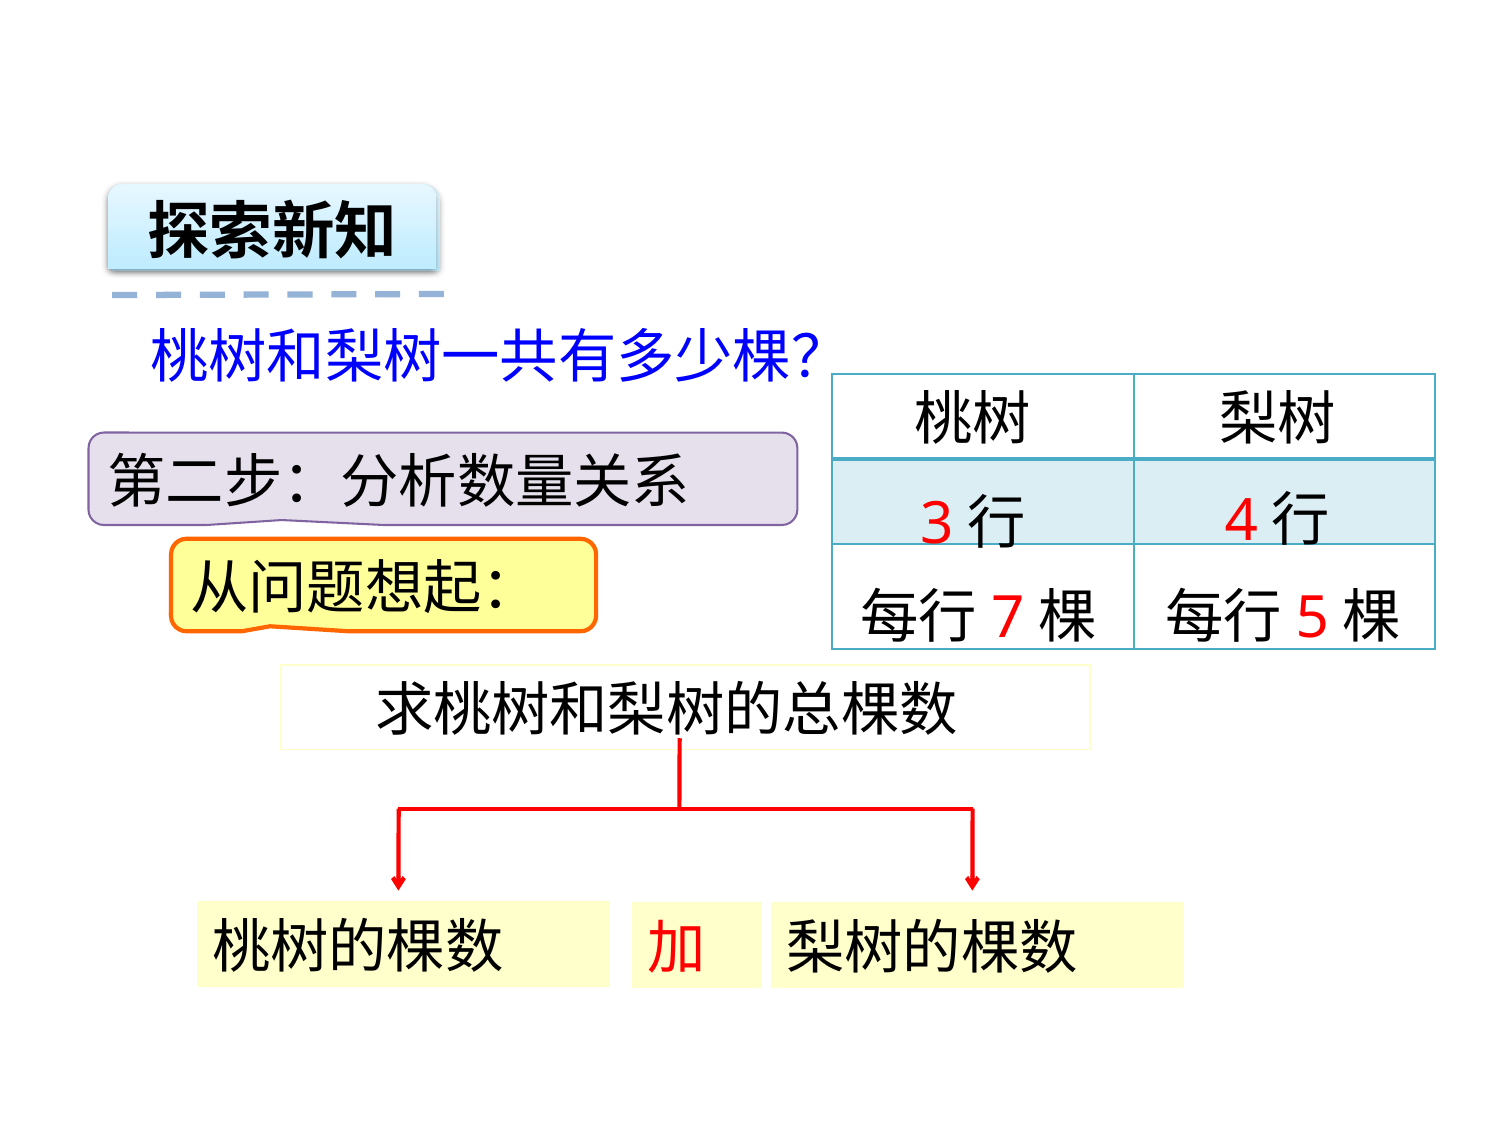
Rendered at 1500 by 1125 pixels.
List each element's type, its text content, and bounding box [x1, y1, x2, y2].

table_header [1067, 375, 1133, 457]
text_box 梨树的棵数 [771, 902, 1184, 988]
text_box 梨树 [1183, 373, 1372, 459]
text_box 加 [632, 902, 762, 988]
table_header [833, 375, 878, 457]
text_box 每行7棵 [832, 571, 1125, 657]
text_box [398, 737, 973, 891]
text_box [111, 186, 453, 296]
text_box 桃树的棵数 [197, 901, 610, 987]
table_header [1135, 375, 1183, 457]
text_box 3行 [878, 477, 1067, 563]
text_box 桃树 [878, 373, 1067, 459]
table_header [1372, 375, 1434, 457]
text_box 每行5棵 [1136, 571, 1430, 657]
table_cell [1135, 461, 1434, 543]
text_box 桃树和梨树一共有多少棵？ [135, 311, 1076, 397]
text_box 4行 [1183, 474, 1372, 560]
table_cell [833, 461, 1133, 543]
text_box 求桃树和梨树的总棵数 [281, 664, 1090, 750]
table_cell [1135, 545, 1434, 648]
text_box 从问题想起： [171, 538, 597, 632]
table_cell [833, 545, 1133, 648]
text_box 第二步：分析数量关系 [88, 432, 798, 526]
